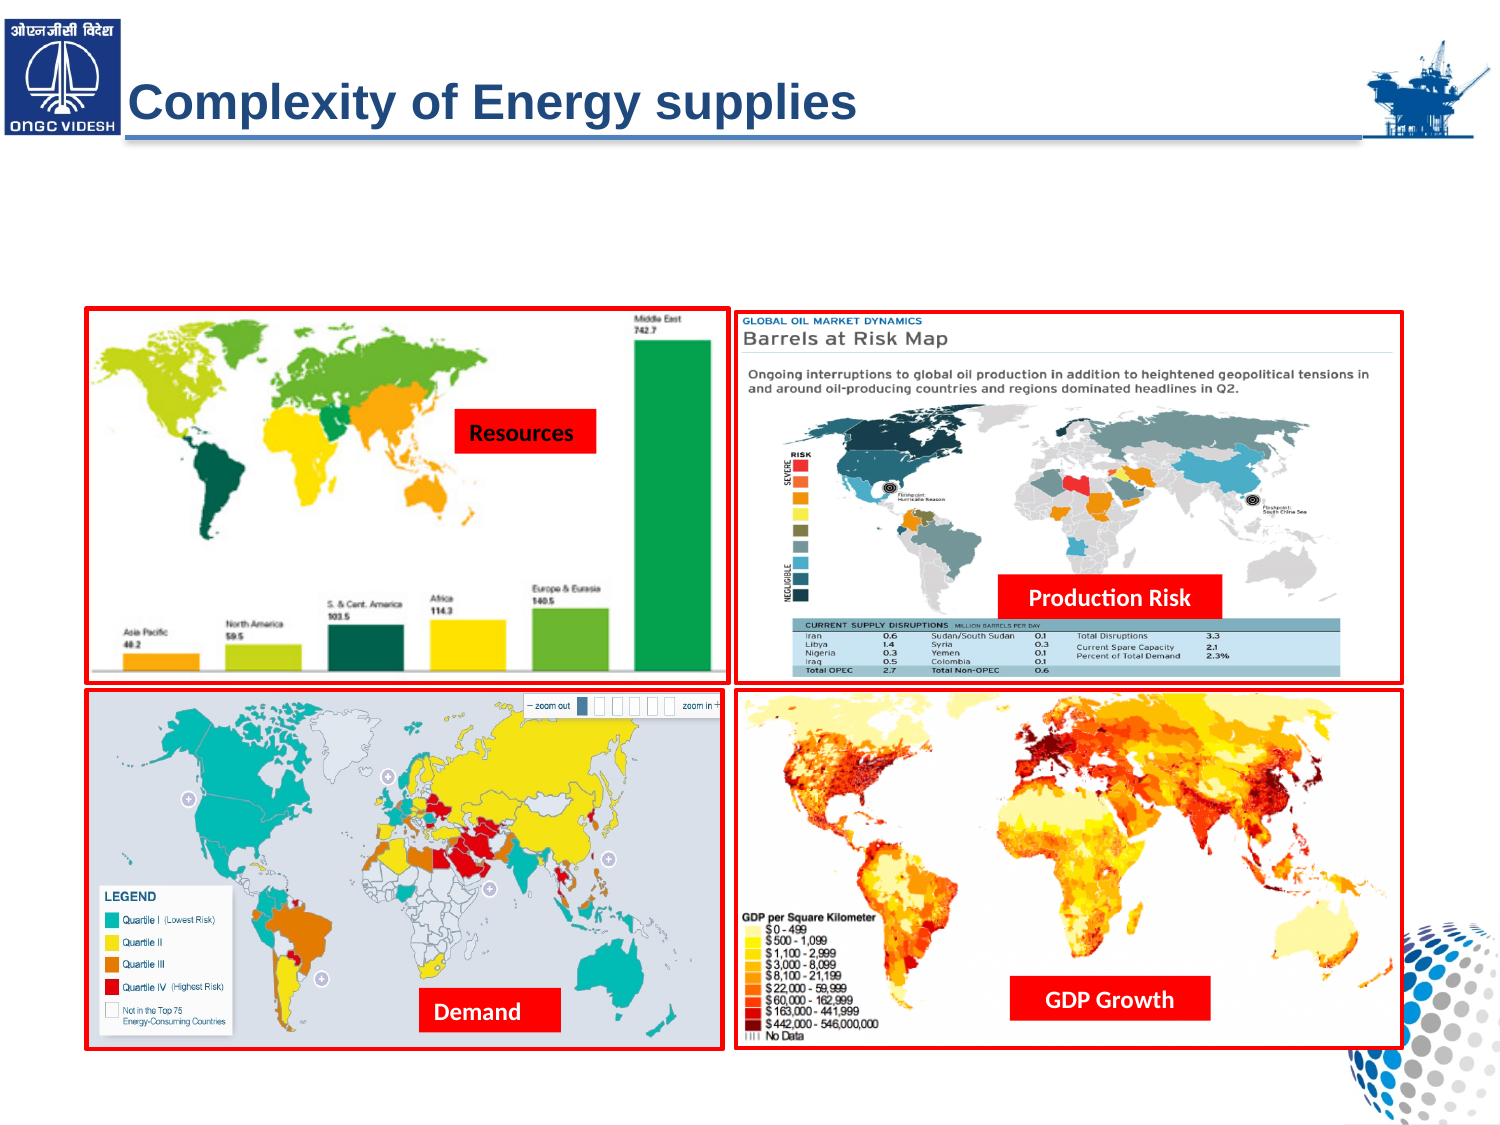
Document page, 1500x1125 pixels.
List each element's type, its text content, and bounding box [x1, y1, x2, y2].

picture [88, 310, 727, 681]
picture [737, 314, 1400, 681]
title Complexity of Energy supplies [112, 12, 1388, 137]
picture [1343, 912, 1500, 1125]
picture [737, 692, 1400, 1046]
picture [0, 12, 125, 143]
picture [1362, 32, 1494, 145]
picture [88, 692, 721, 1048]
